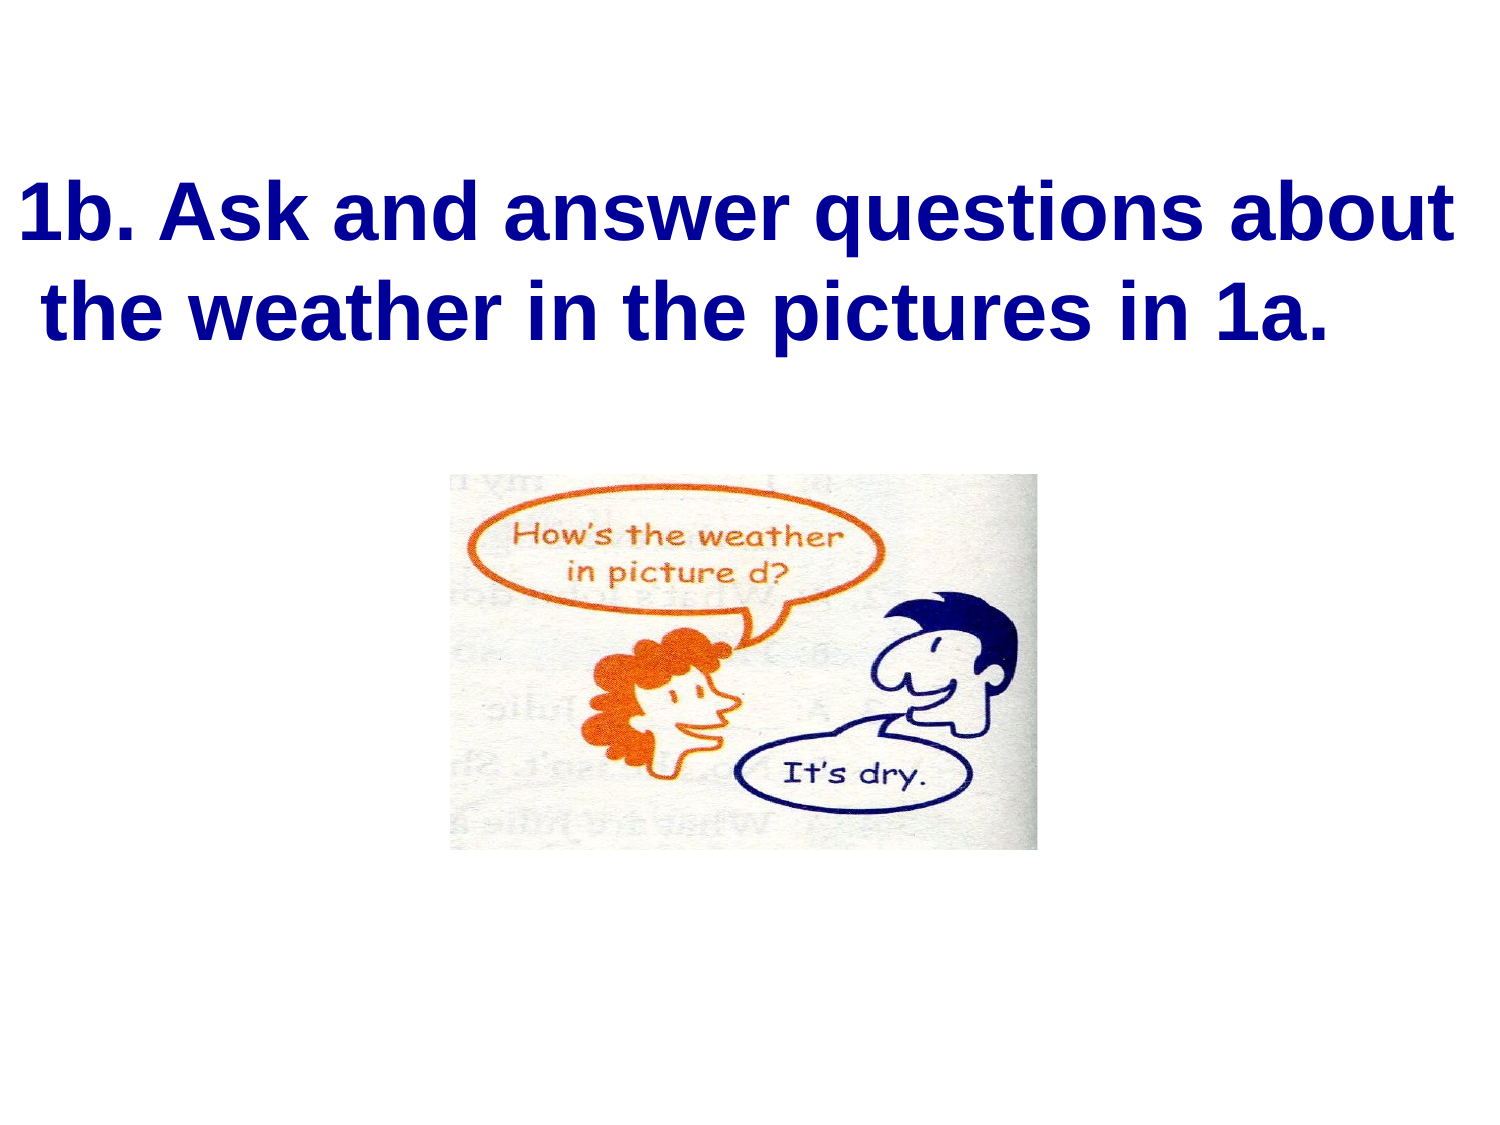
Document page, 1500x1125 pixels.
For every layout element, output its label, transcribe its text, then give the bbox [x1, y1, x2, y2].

text_box 1b. Ask and answer questions about the weather in the pictures in 1a. [2, 149, 1472, 365]
picture [449, 474, 1038, 851]
